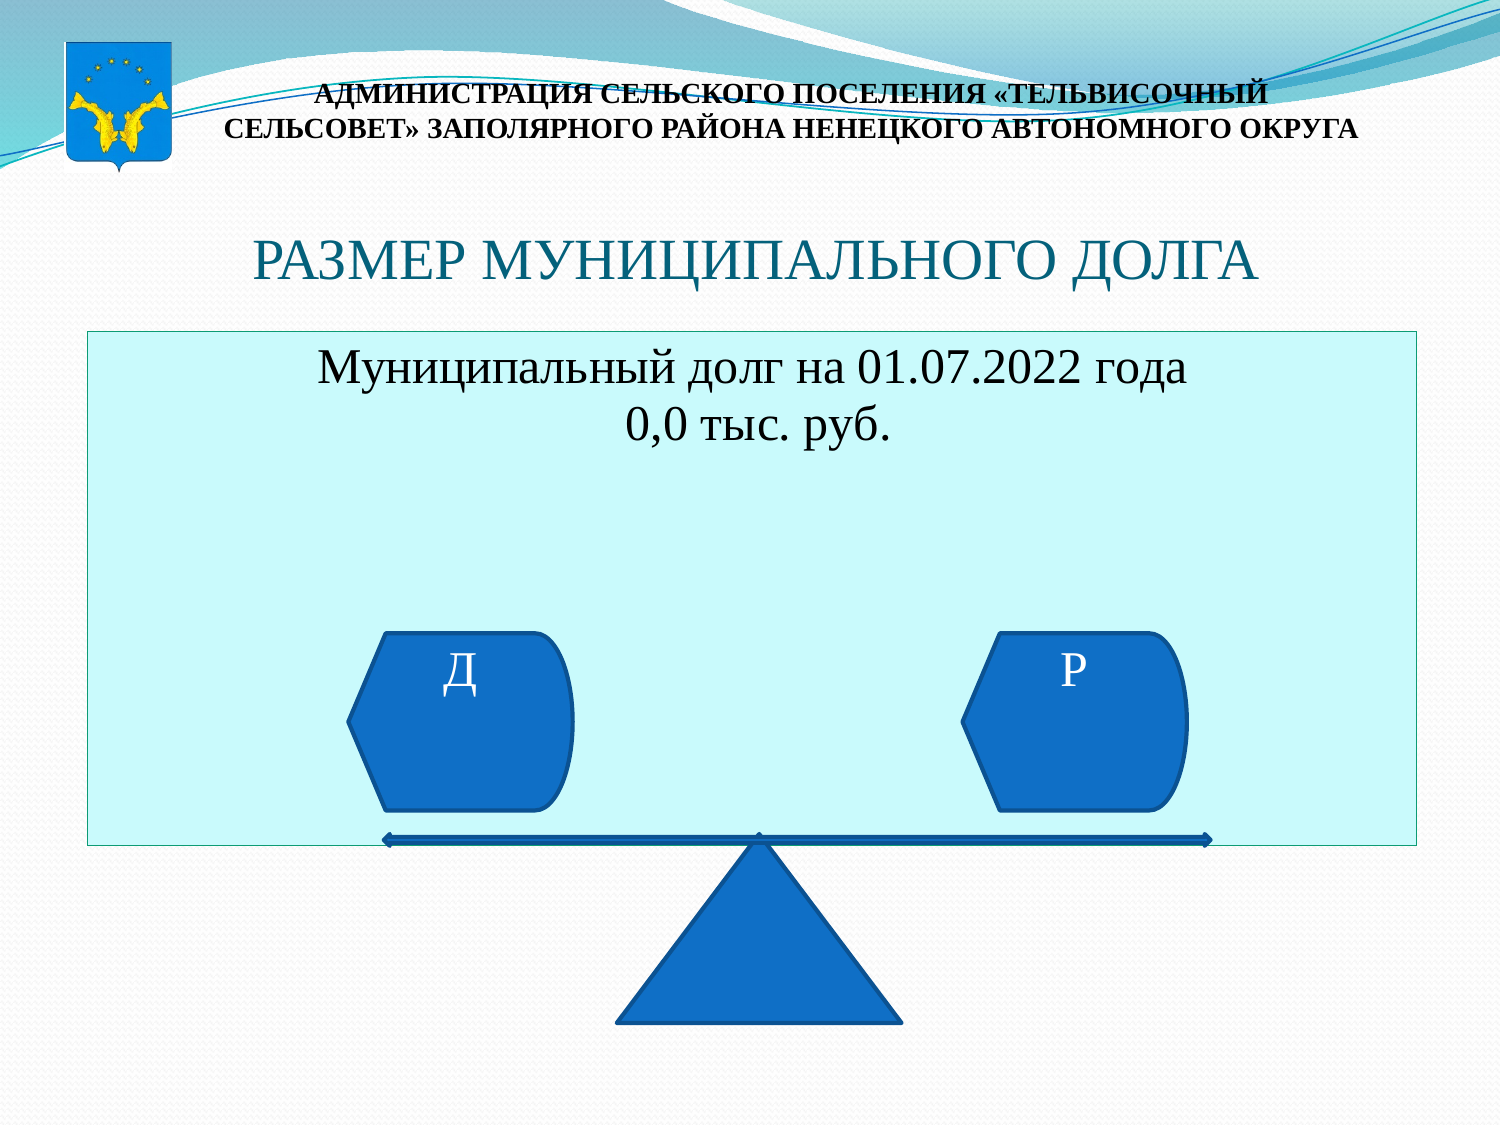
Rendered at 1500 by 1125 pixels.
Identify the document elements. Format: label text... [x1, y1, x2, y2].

text_box АДМИНИСТРАЦИЯ СЕЛЬСКОГО ПОСЕЛЕНИЯ «ТЕЛЬВИСОЧНЫЙ СЕЛЬСОВЕТ» ЗАПОЛЯРНОГО РАЙОНА НЕНЕЦКОГО АВТОНОМНОГО ОКРУГА [206, 66, 1376, 152]
chart [52, 278, 1466, 1059]
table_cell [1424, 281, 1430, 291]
title РАЗМЕР МУНИЦИПАЛЬНОГО ДОЛГА [75, 184, 1438, 291]
picture [64, 42, 172, 173]
